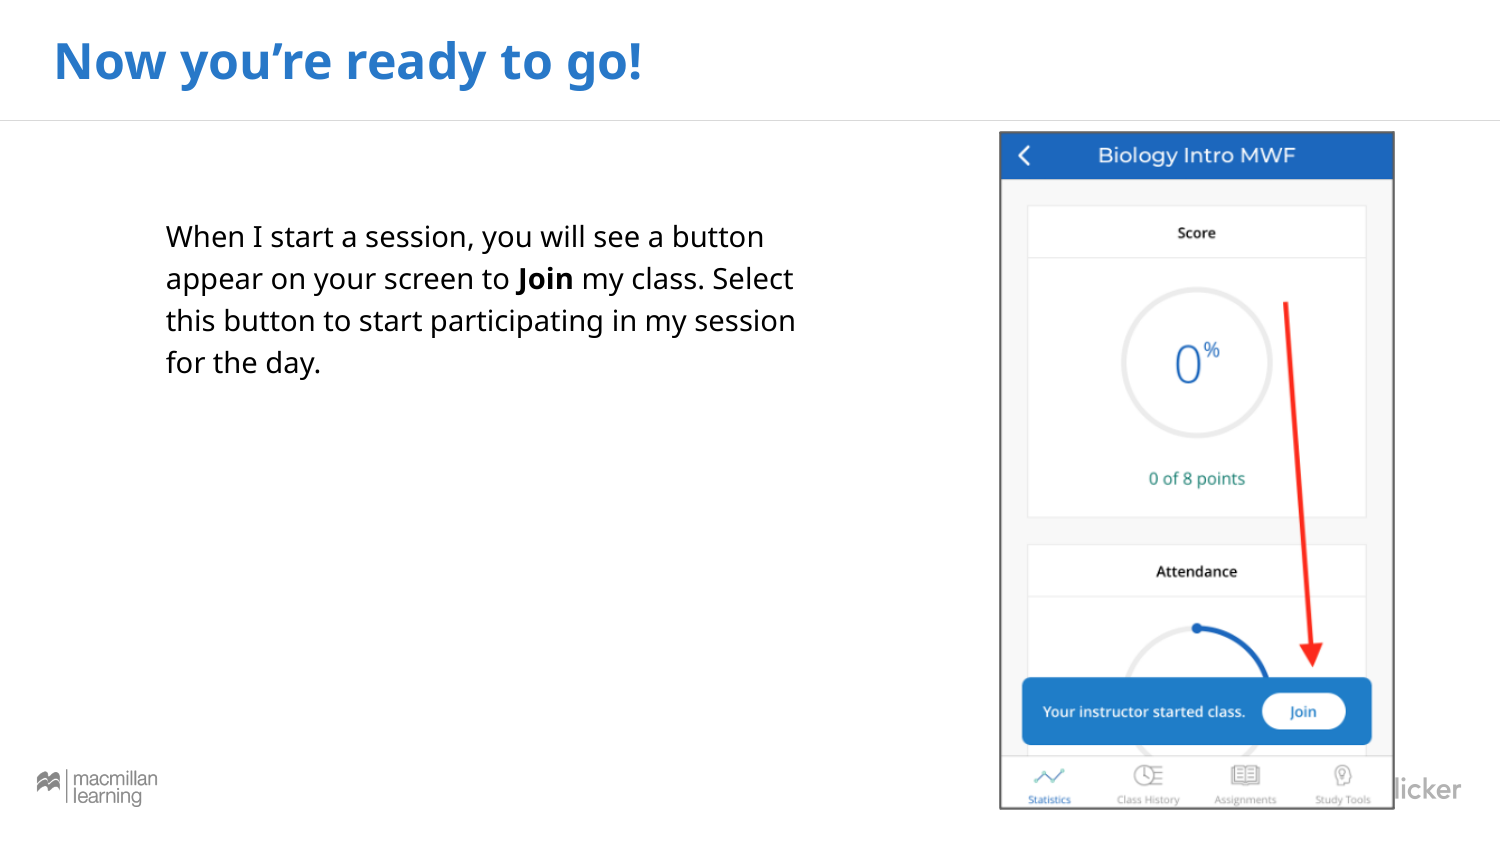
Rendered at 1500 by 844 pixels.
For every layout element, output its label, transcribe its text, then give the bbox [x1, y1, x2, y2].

list When I start a session, you will see a button appear on your screen to Join my class. Select this button to start participating in my session for the day. [121, 196, 832, 422]
picture [36, 768, 158, 808]
title Now you’re ready to go! [38, 14, 1437, 91]
picture [999, 129, 1396, 812]
